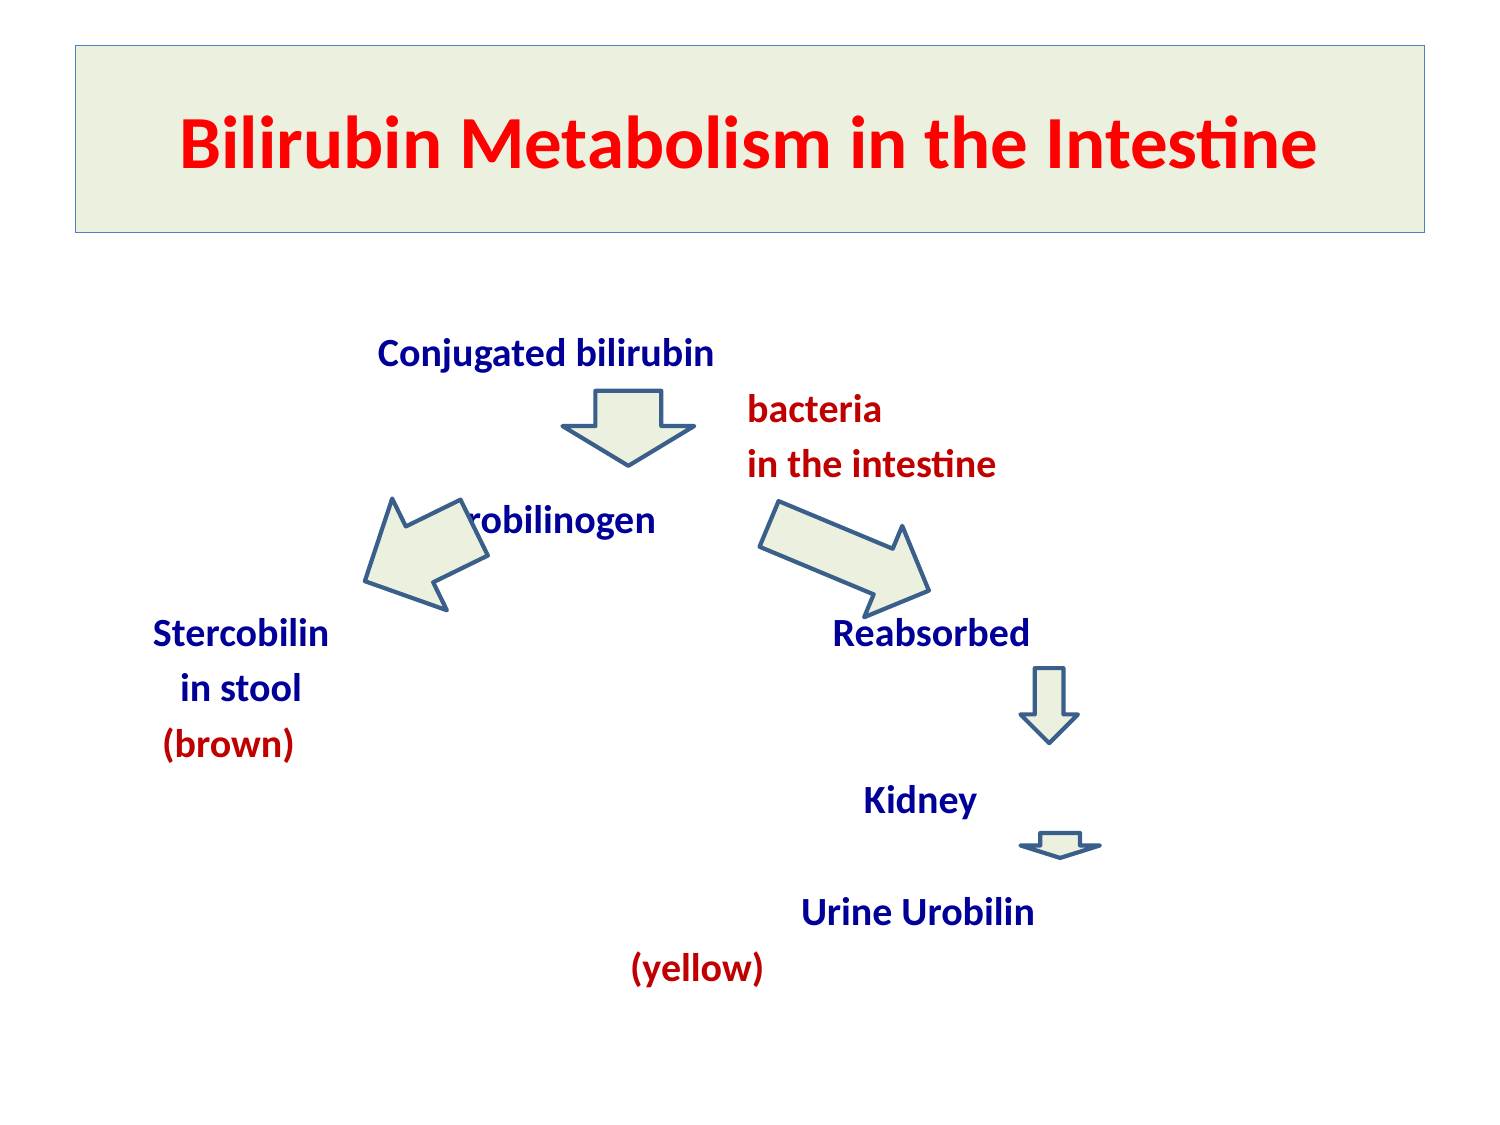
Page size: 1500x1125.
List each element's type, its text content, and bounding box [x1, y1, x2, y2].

title Bilirubin Metabolism in the Intestine [75, 45, 1425, 233]
text_box [1018, 666, 1080, 746]
list Conjugated bilirubin bacteria in the intestine Urobilinogen Stercobilin Reabsorbed in stool (brown) Kidney Urine Urobilin (yellow) [75, 262, 1425, 1005]
text_box [1018, 830, 1102, 860]
text_box [560, 388, 697, 468]
text_box [362, 496, 490, 613]
text_box [757, 499, 931, 620]
